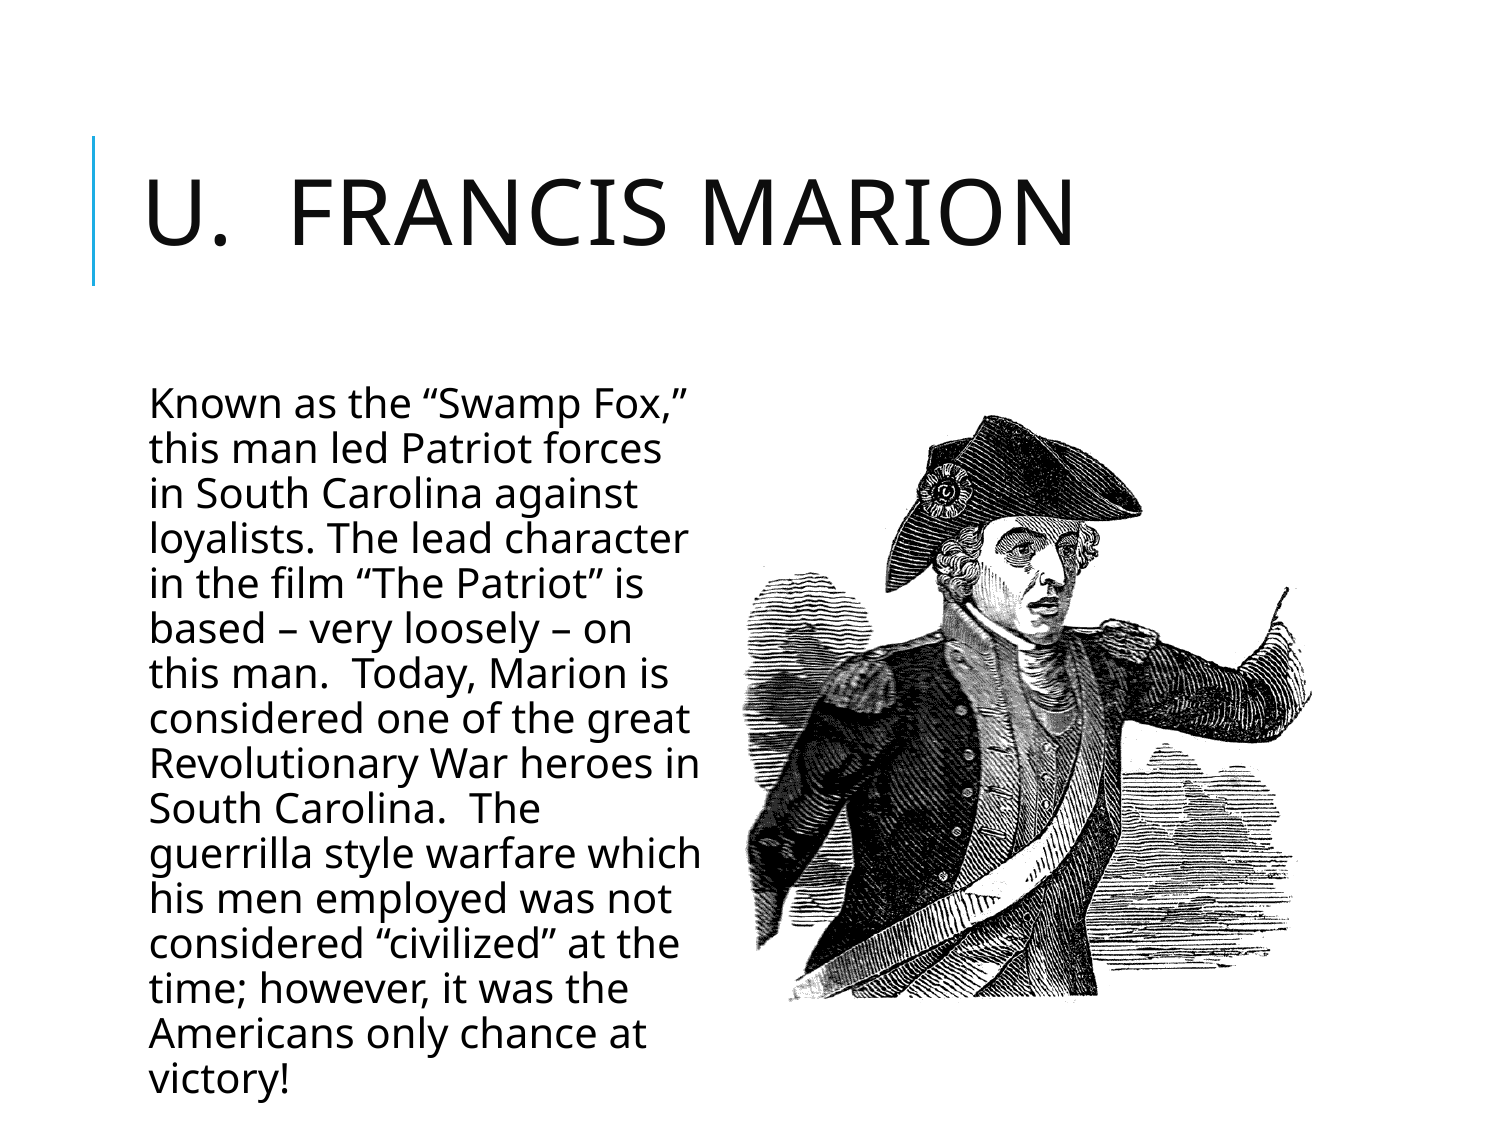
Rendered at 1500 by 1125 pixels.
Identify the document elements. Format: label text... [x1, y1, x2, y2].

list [736, 406, 1323, 1004]
title u. Francis marion [126, 96, 1322, 342]
list Known as the “Swamp Fox,” this man led Patriot forces in South Carolina against loyalists. The lead character in the film “The Patriot” is based – very loosely – on this man. Today, Marion is considered one of the great Revolutionary War heroes in South Carolina. The guerrilla style warfare which his men employed was not considered “civilized” at the time; however, it was the Americans only chance at victory! [126, 375, 711, 1035]
